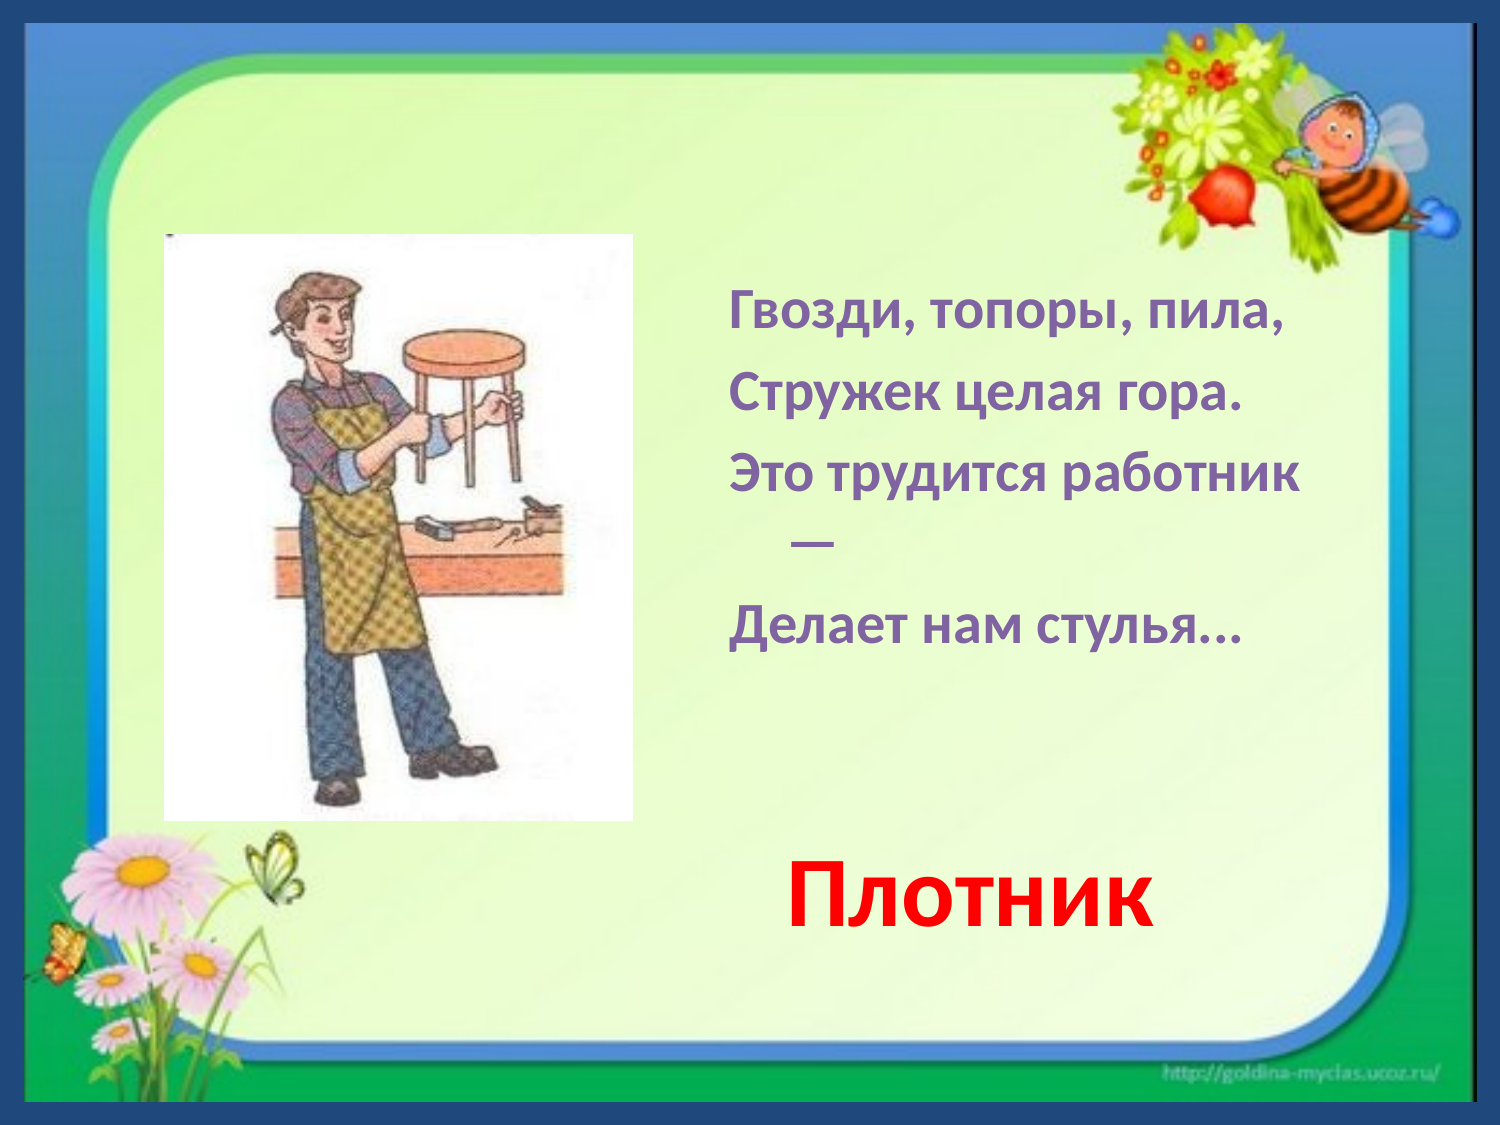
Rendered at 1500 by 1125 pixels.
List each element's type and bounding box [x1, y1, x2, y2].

picture [23, 23, 1477, 1102]
list [163, 234, 633, 821]
